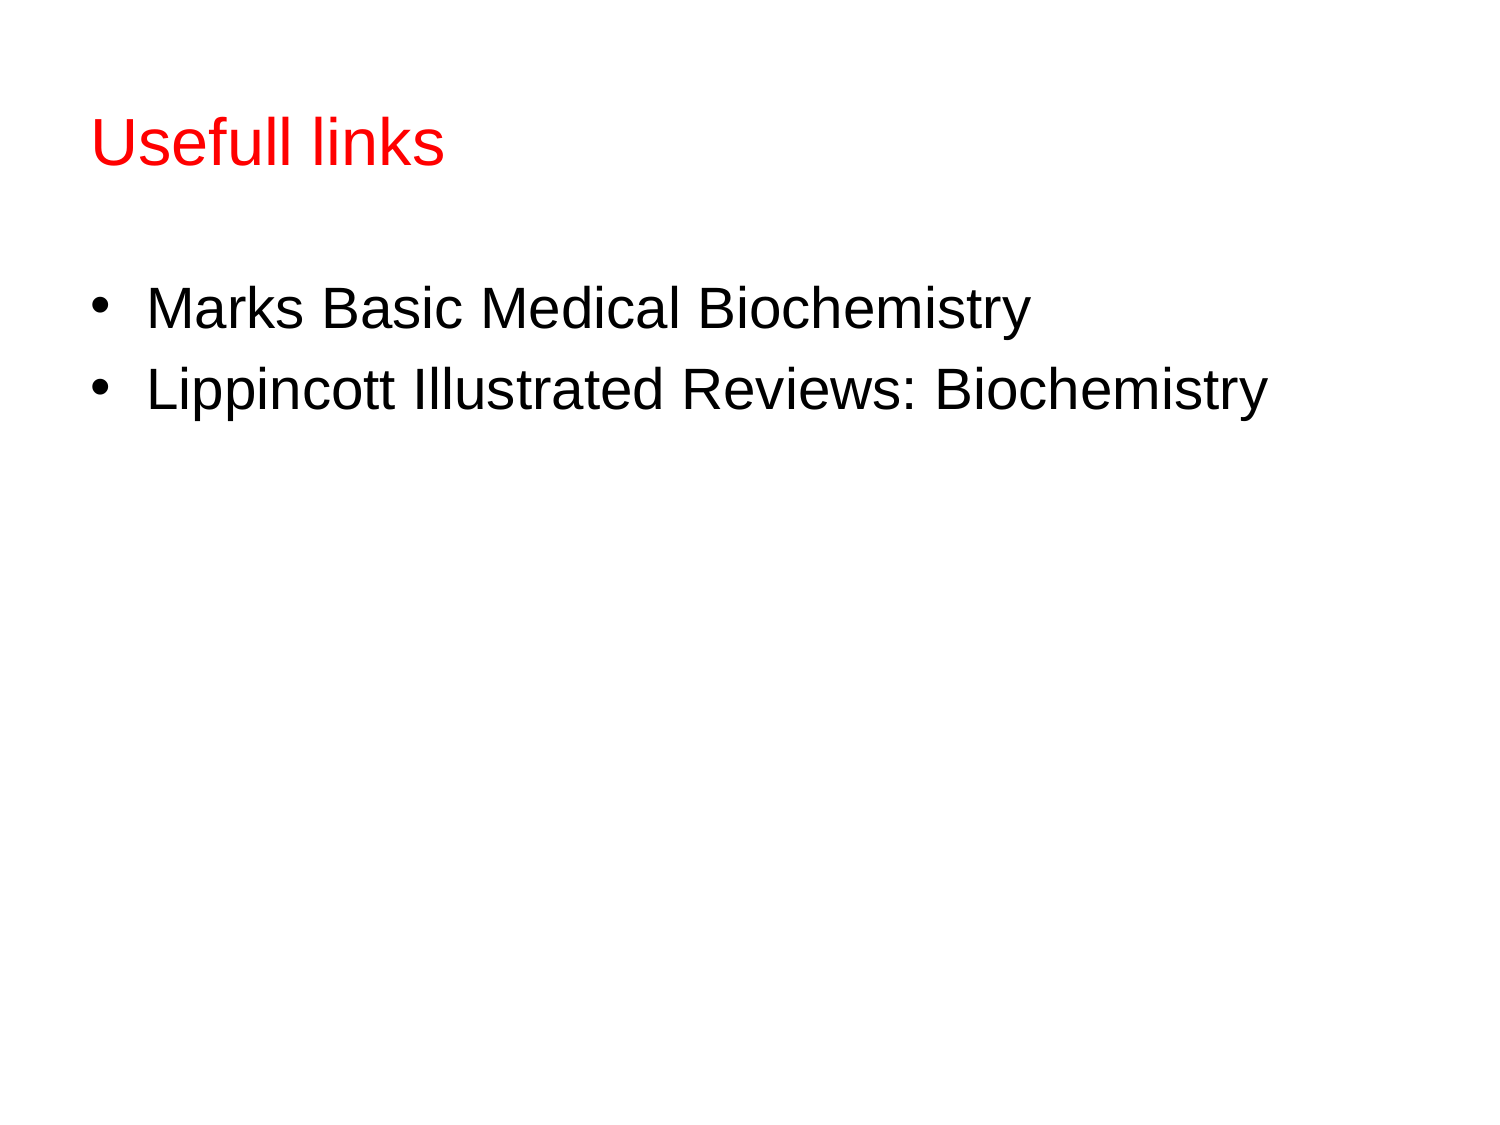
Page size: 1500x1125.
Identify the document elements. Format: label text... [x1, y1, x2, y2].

list Marks Basic Medical Biochemistry Lippincott Illustrated Reviews: Biochemistry [75, 262, 1425, 1005]
title Usefull links [75, 45, 1425, 233]
